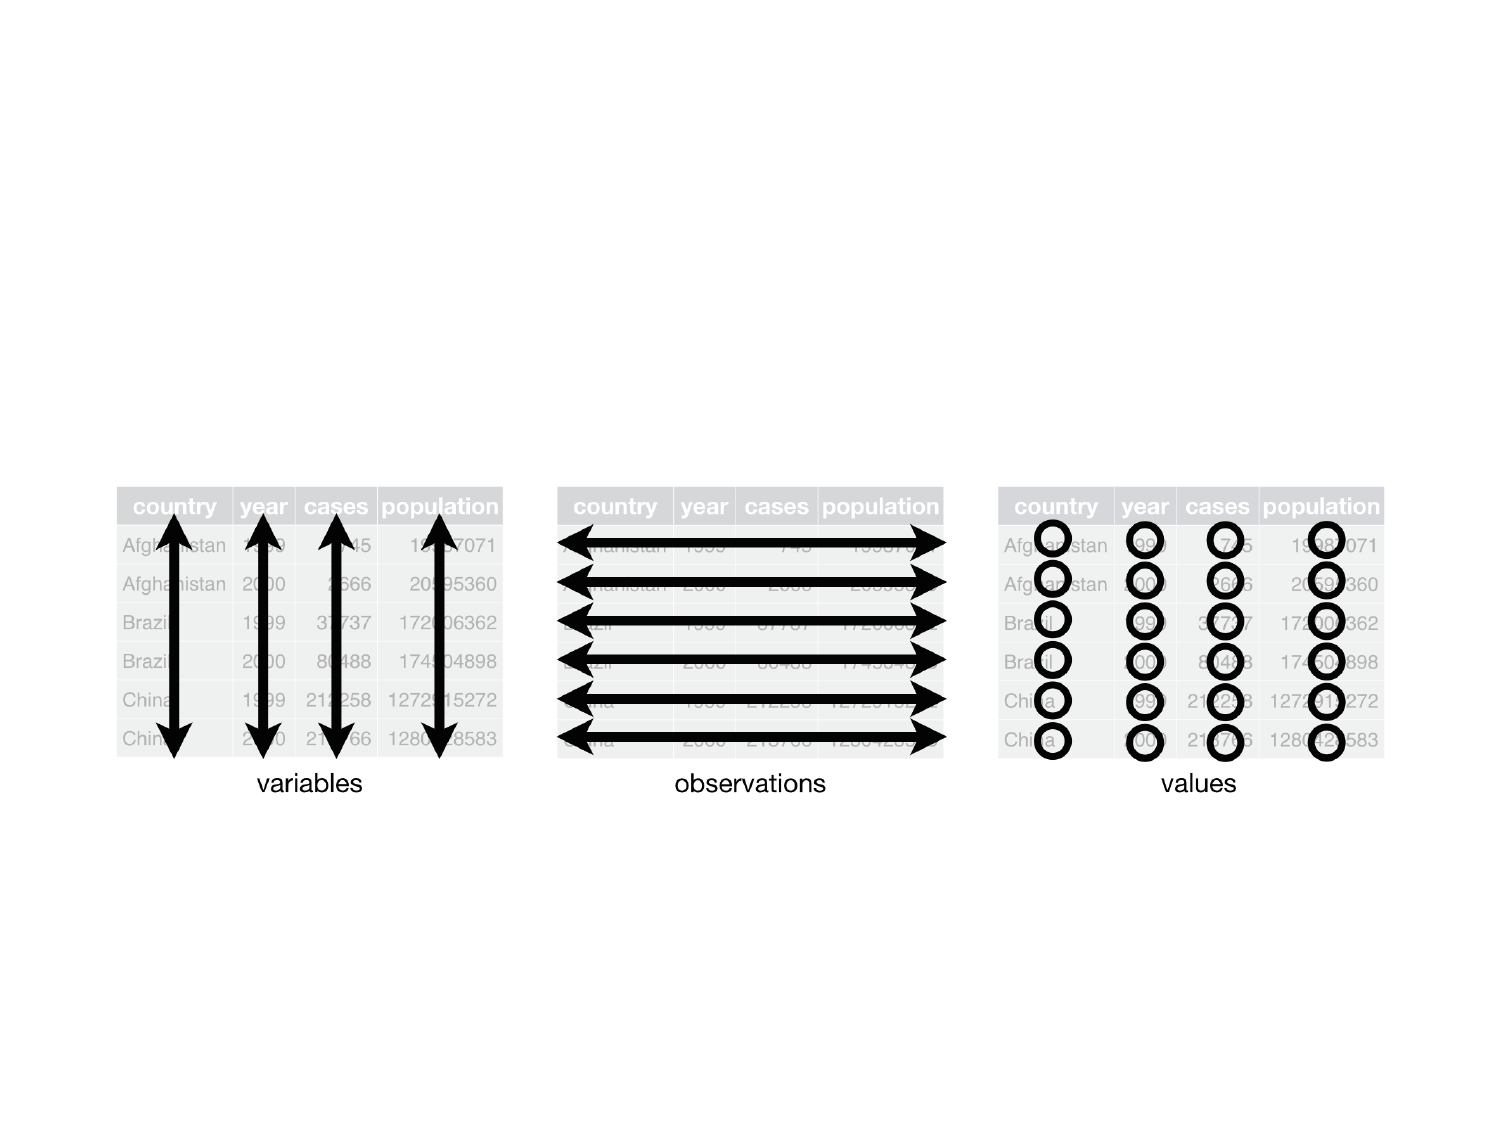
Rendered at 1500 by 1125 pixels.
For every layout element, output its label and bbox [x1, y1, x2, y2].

picture [74, 422, 1426, 844]
